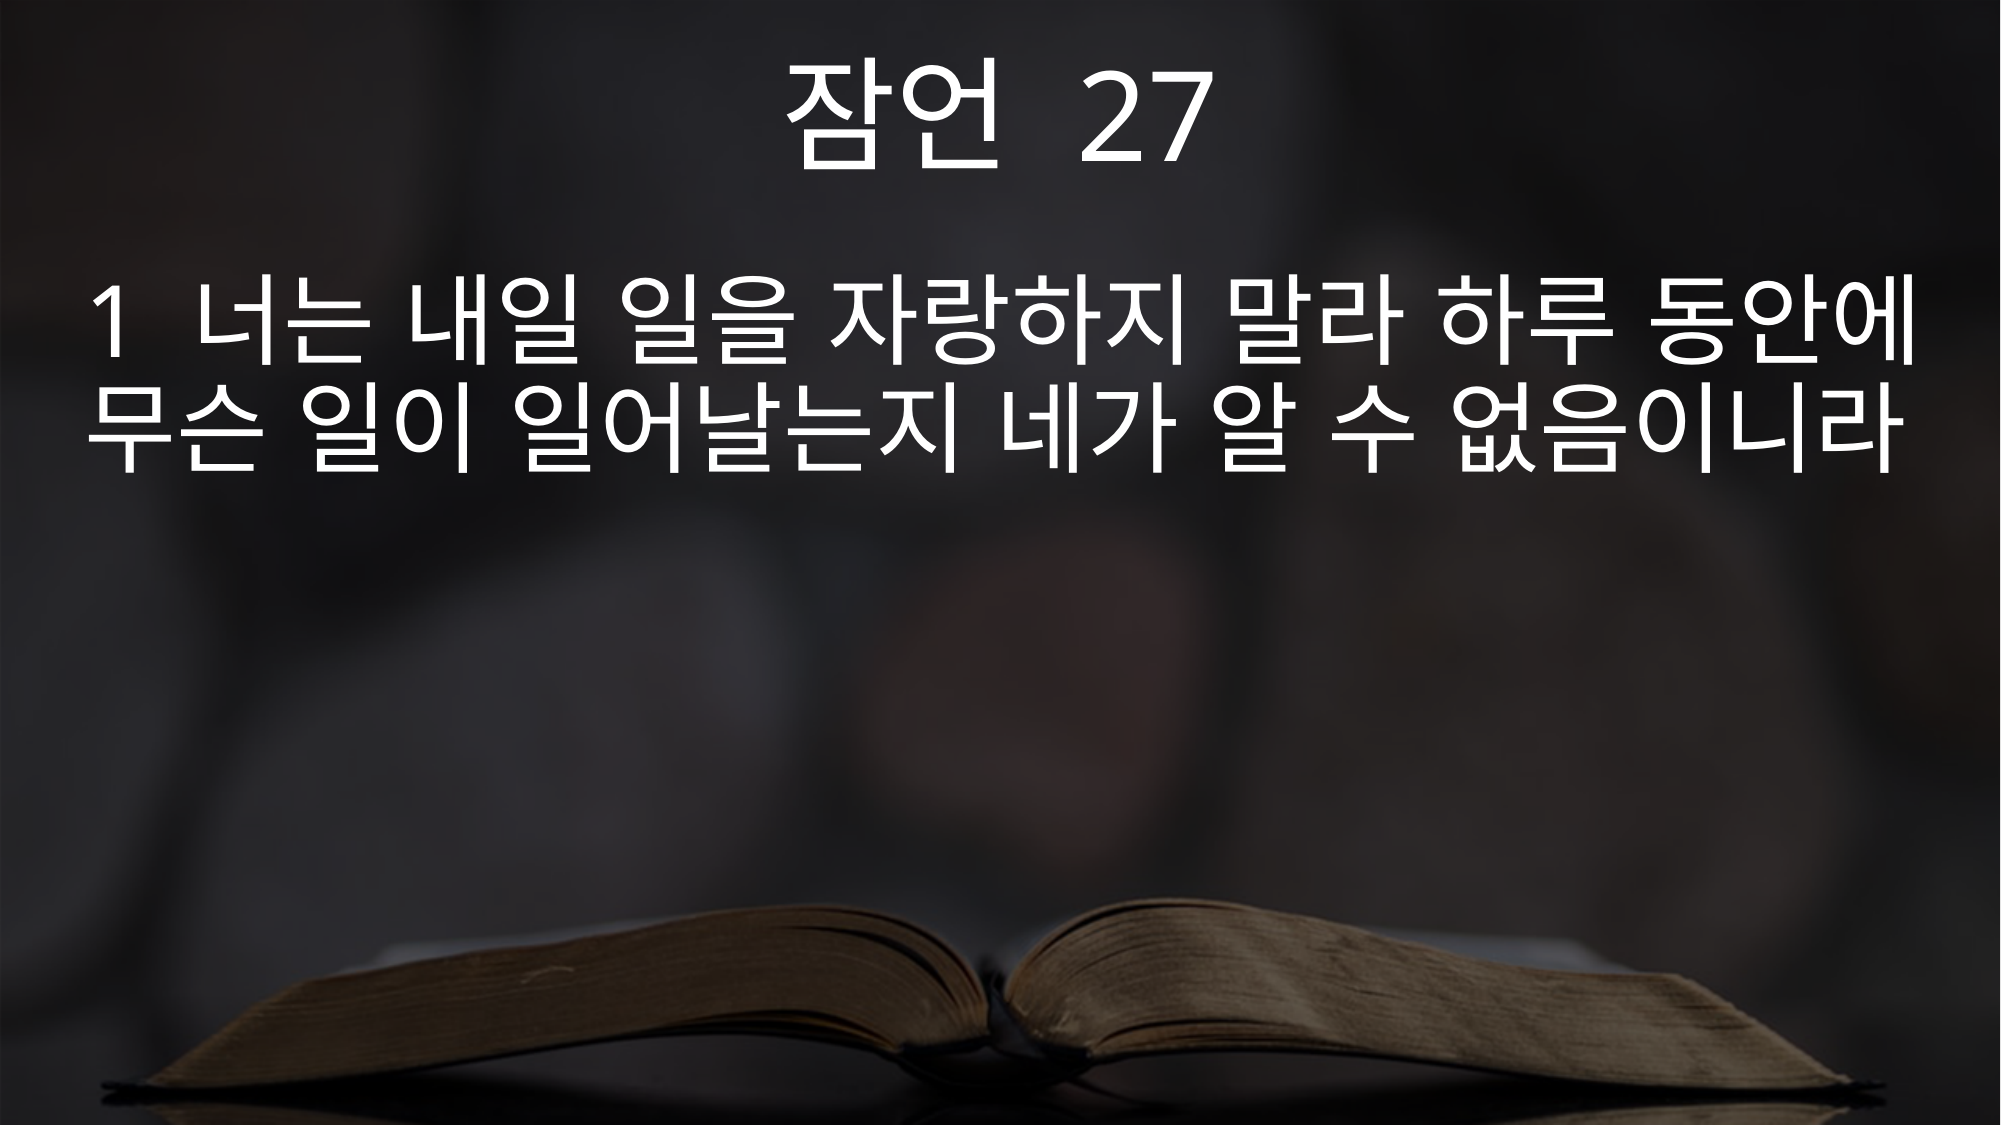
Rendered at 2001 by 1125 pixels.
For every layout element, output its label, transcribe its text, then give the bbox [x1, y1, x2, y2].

list 1 너는 내일 일을 자랑하지 말라 하루 동안에 무슨 일이 일어날는지 네가 알 수 없음이니라 [69, 263, 1953, 423]
picture [0, 0, 2001, 1125]
footer 잠언 27 [0, 32, 2000, 192]
